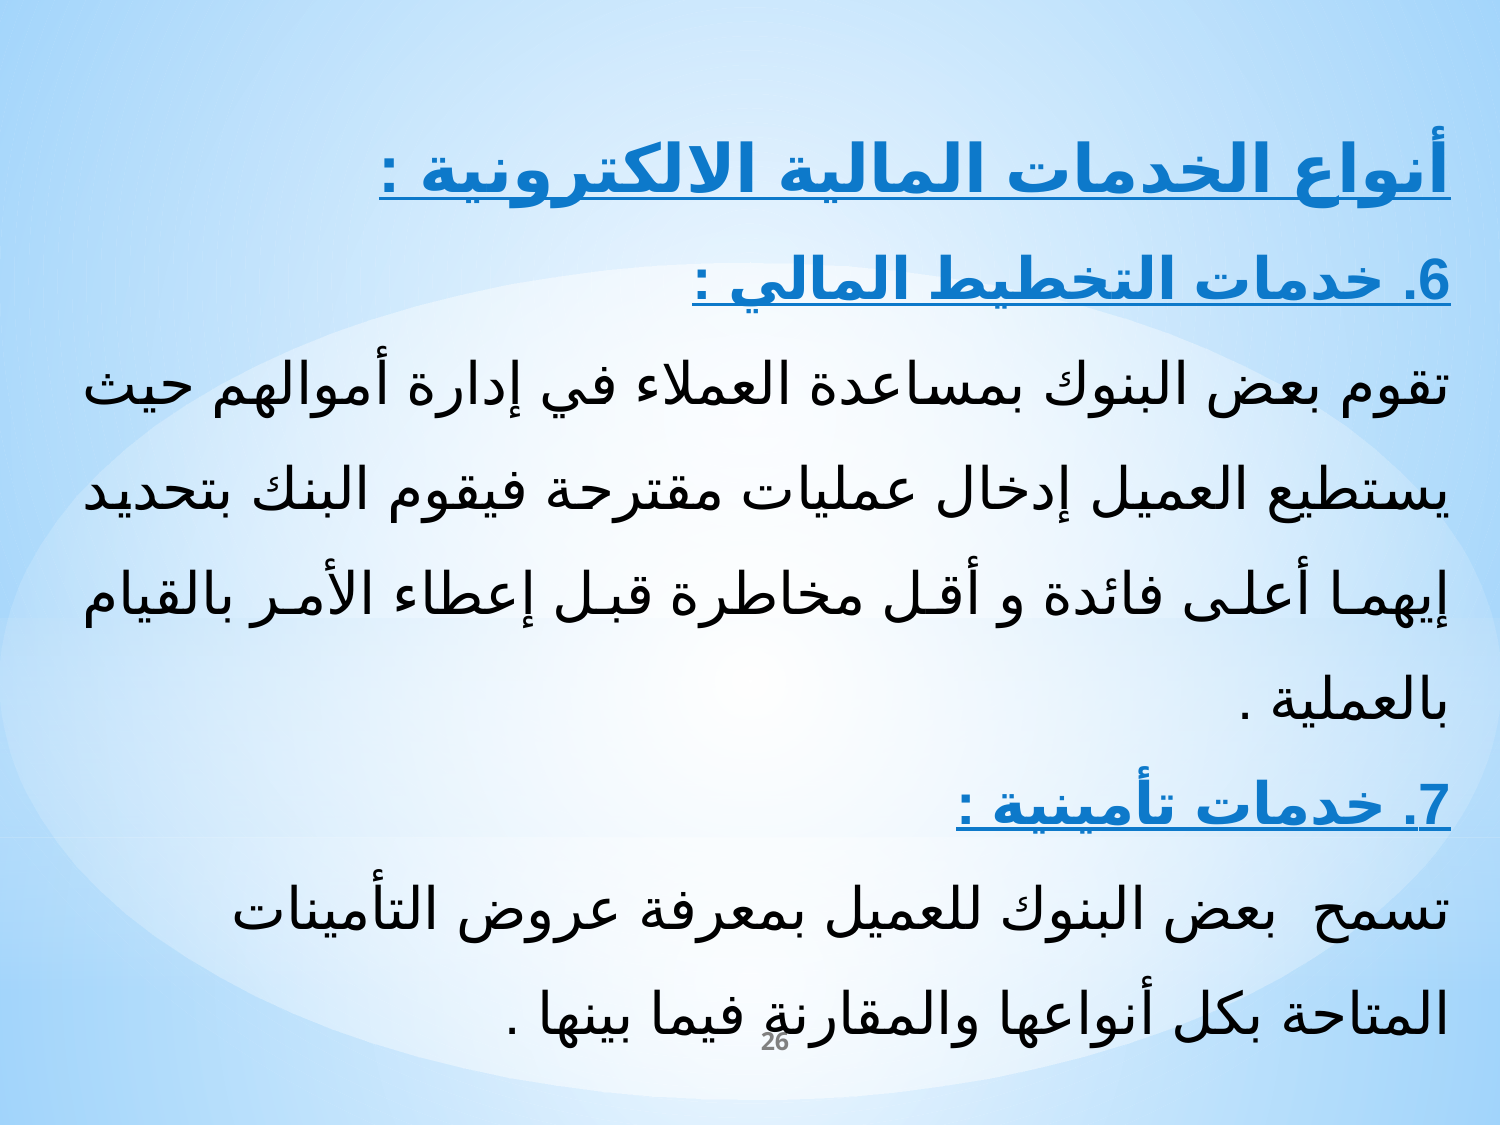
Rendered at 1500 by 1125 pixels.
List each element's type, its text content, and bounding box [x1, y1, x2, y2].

text_box أنواع الخدمات المالية الالكترونية : 6. خدمات التخطيط المالي : تقوم بعض البنوك بمساعدة العملاء في إدارة أموالهم حيث يستطيع العميل إدخال عمليات مقترحة فيقوم البنك بتحديد إيهما أعلى فائدة و أقل مخاطرة قبل إعطاء الأمر بالقيام بالعملية . 7. خدمات تأمينية : تسمح بعض البنوك للعميل بمعرفة عروض التأمينات المتاحة بكل أنواعها والمقارنة فيما بينها . [67, 78, 1466, 1125]
